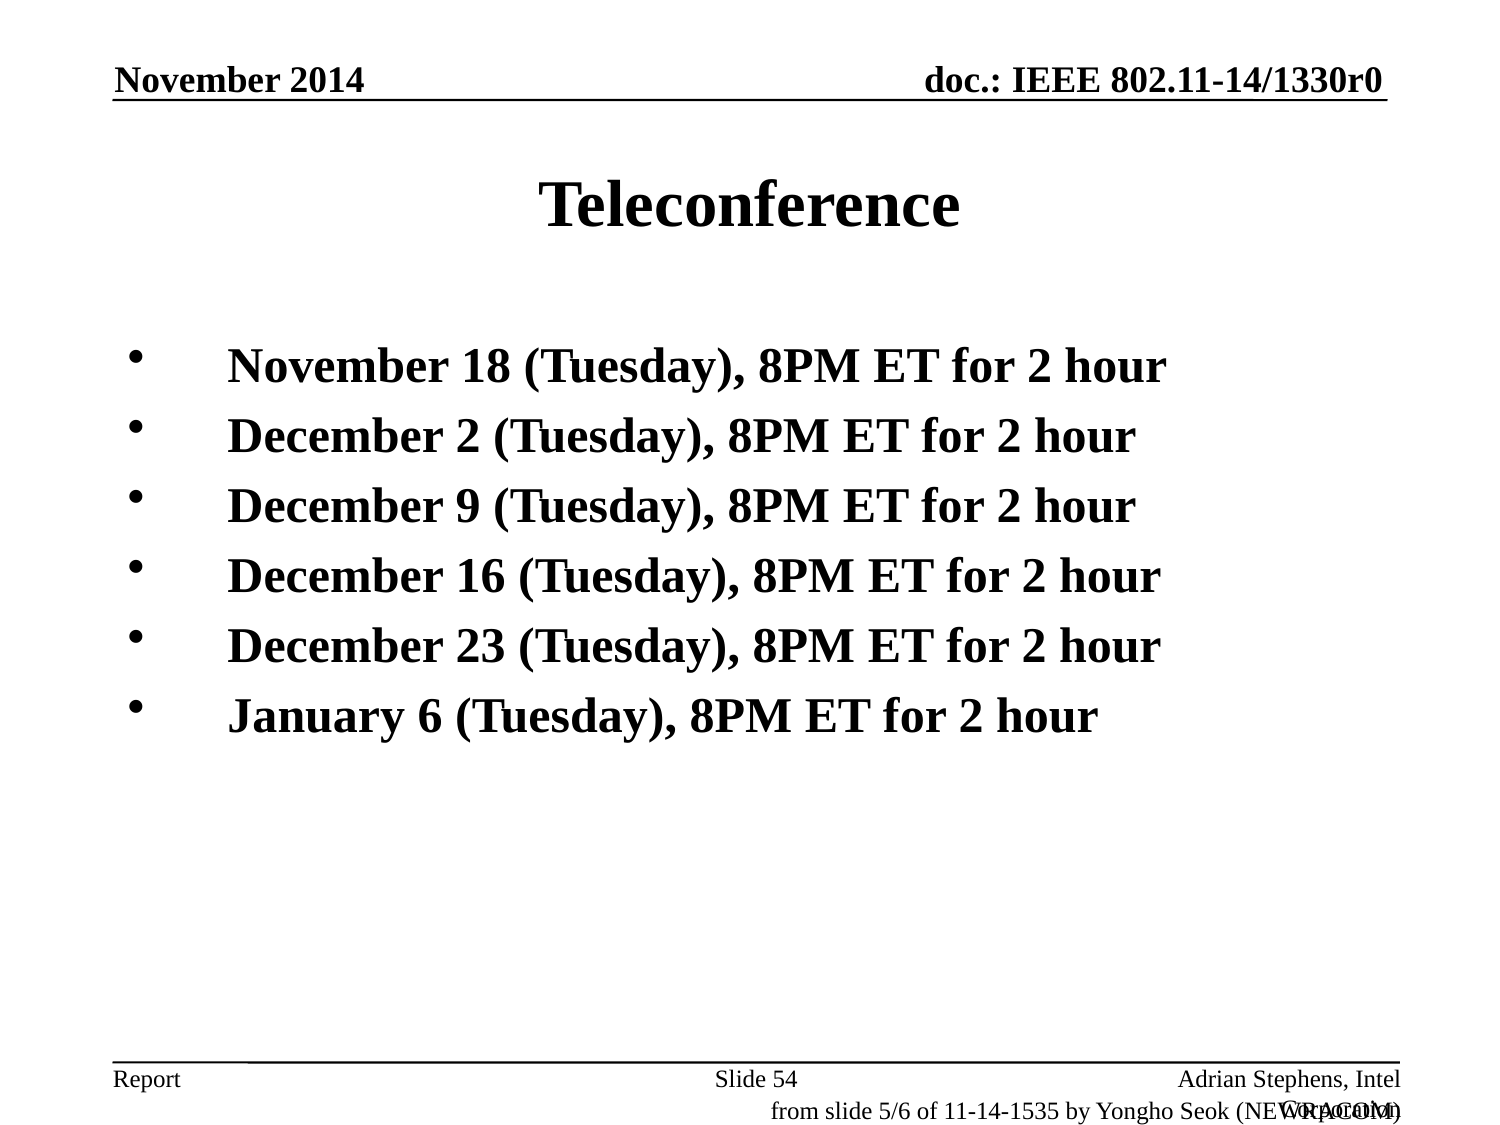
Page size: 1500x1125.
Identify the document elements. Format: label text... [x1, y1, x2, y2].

title Teleconference [112, 112, 1388, 288]
slide_number Slide 54 [712, 1061, 800, 1087]
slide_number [114, 54, 374, 101]
text_box from slide 5/6 of 11-14-1535 by Yongho Seok (NEWRACOM) [343, 1087, 1417, 1125]
list November 18 (Tuesday), 8PM ET for 2 hour December 2 (Tuesday), 8PM ET for 2 hour December 9 (Tuesday), 8PM ET for 2 hour December 16 (Tuesday), 8PM ET for 2 hour December 23 (Tuesday), 8PM ET for 2 hour January 6 (Tuesday), 8PM ET for 2 hour [112, 324, 1388, 1000]
footer Adrian Stephens, Intel Corporation [1092, 1061, 1402, 1087]
